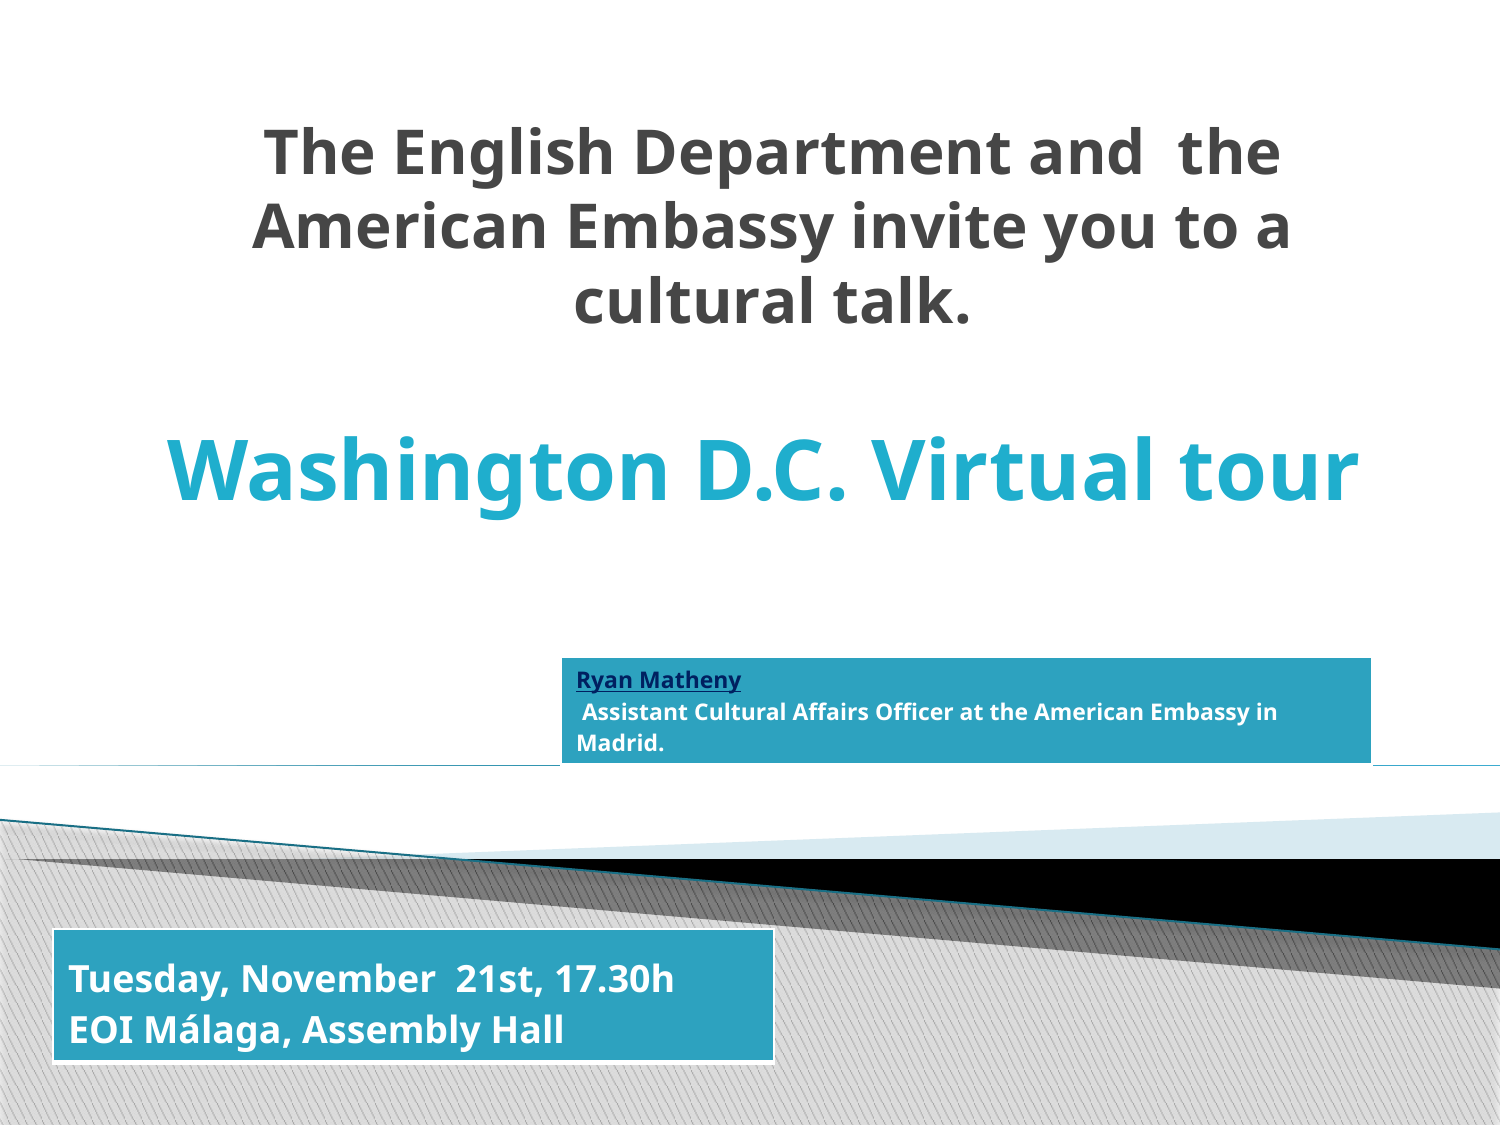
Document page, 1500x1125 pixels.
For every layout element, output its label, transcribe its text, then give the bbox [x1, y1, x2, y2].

picture [5, 859, 1500, 989]
table_header Tuesday, November 21st, 17.30h EOI Málaga, Assembly Hall [54, 930, 773, 1060]
table_header Ryan Matheny Assistant Cultural Affairs Officer at the American Embassy in Madrid. [562, 658, 1371, 763]
subtitle Washington D.C. Virtual tour [123, 408, 1412, 587]
title The English Department and the American Embassy invite you to a cultural talk. [135, 101, 1411, 343]
